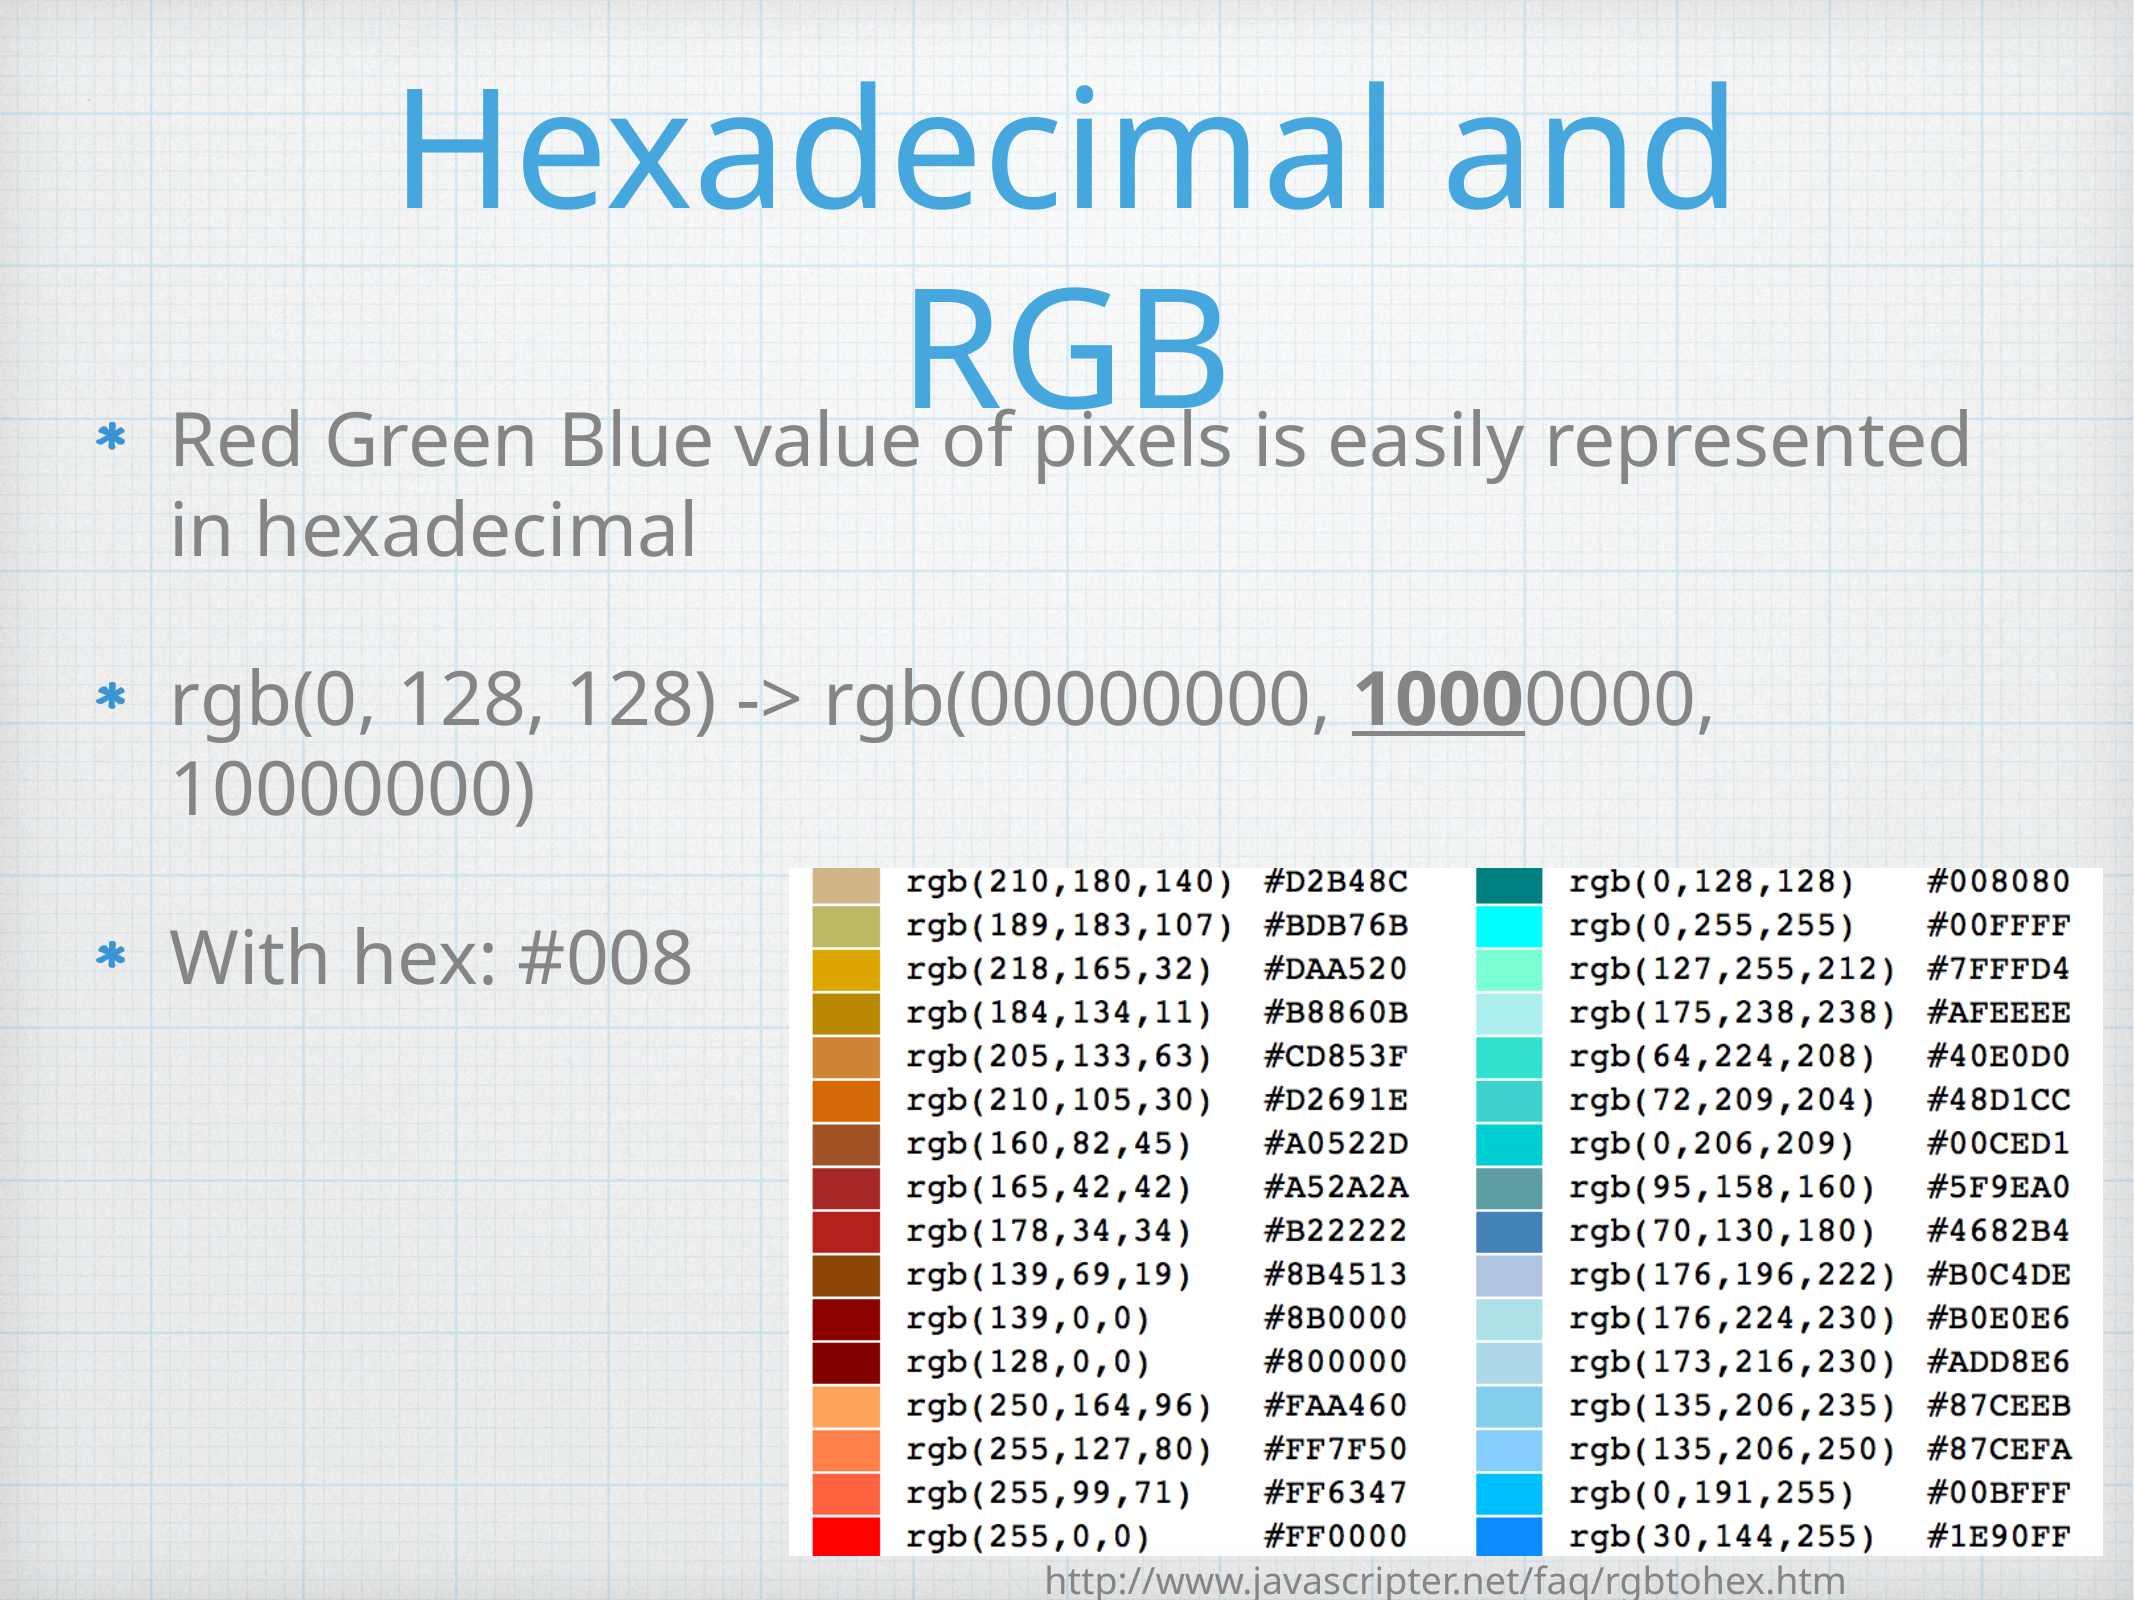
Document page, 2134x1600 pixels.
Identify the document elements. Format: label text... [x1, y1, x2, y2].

title Hexadecimal and RGB [207, 41, 1926, 382]
picture [0, 0, 2134, 1600]
list Red Green Blue value of pixels is easily represented in hexadecimal rgb(0, 128, 128) -> rgb(00000000, 10000000, 10000000) With hex: #008 [87, 382, 2002, 1393]
text_box http://www.javascripter.net/faq/rgbtohex.htm [1035, 1556, 1856, 1600]
